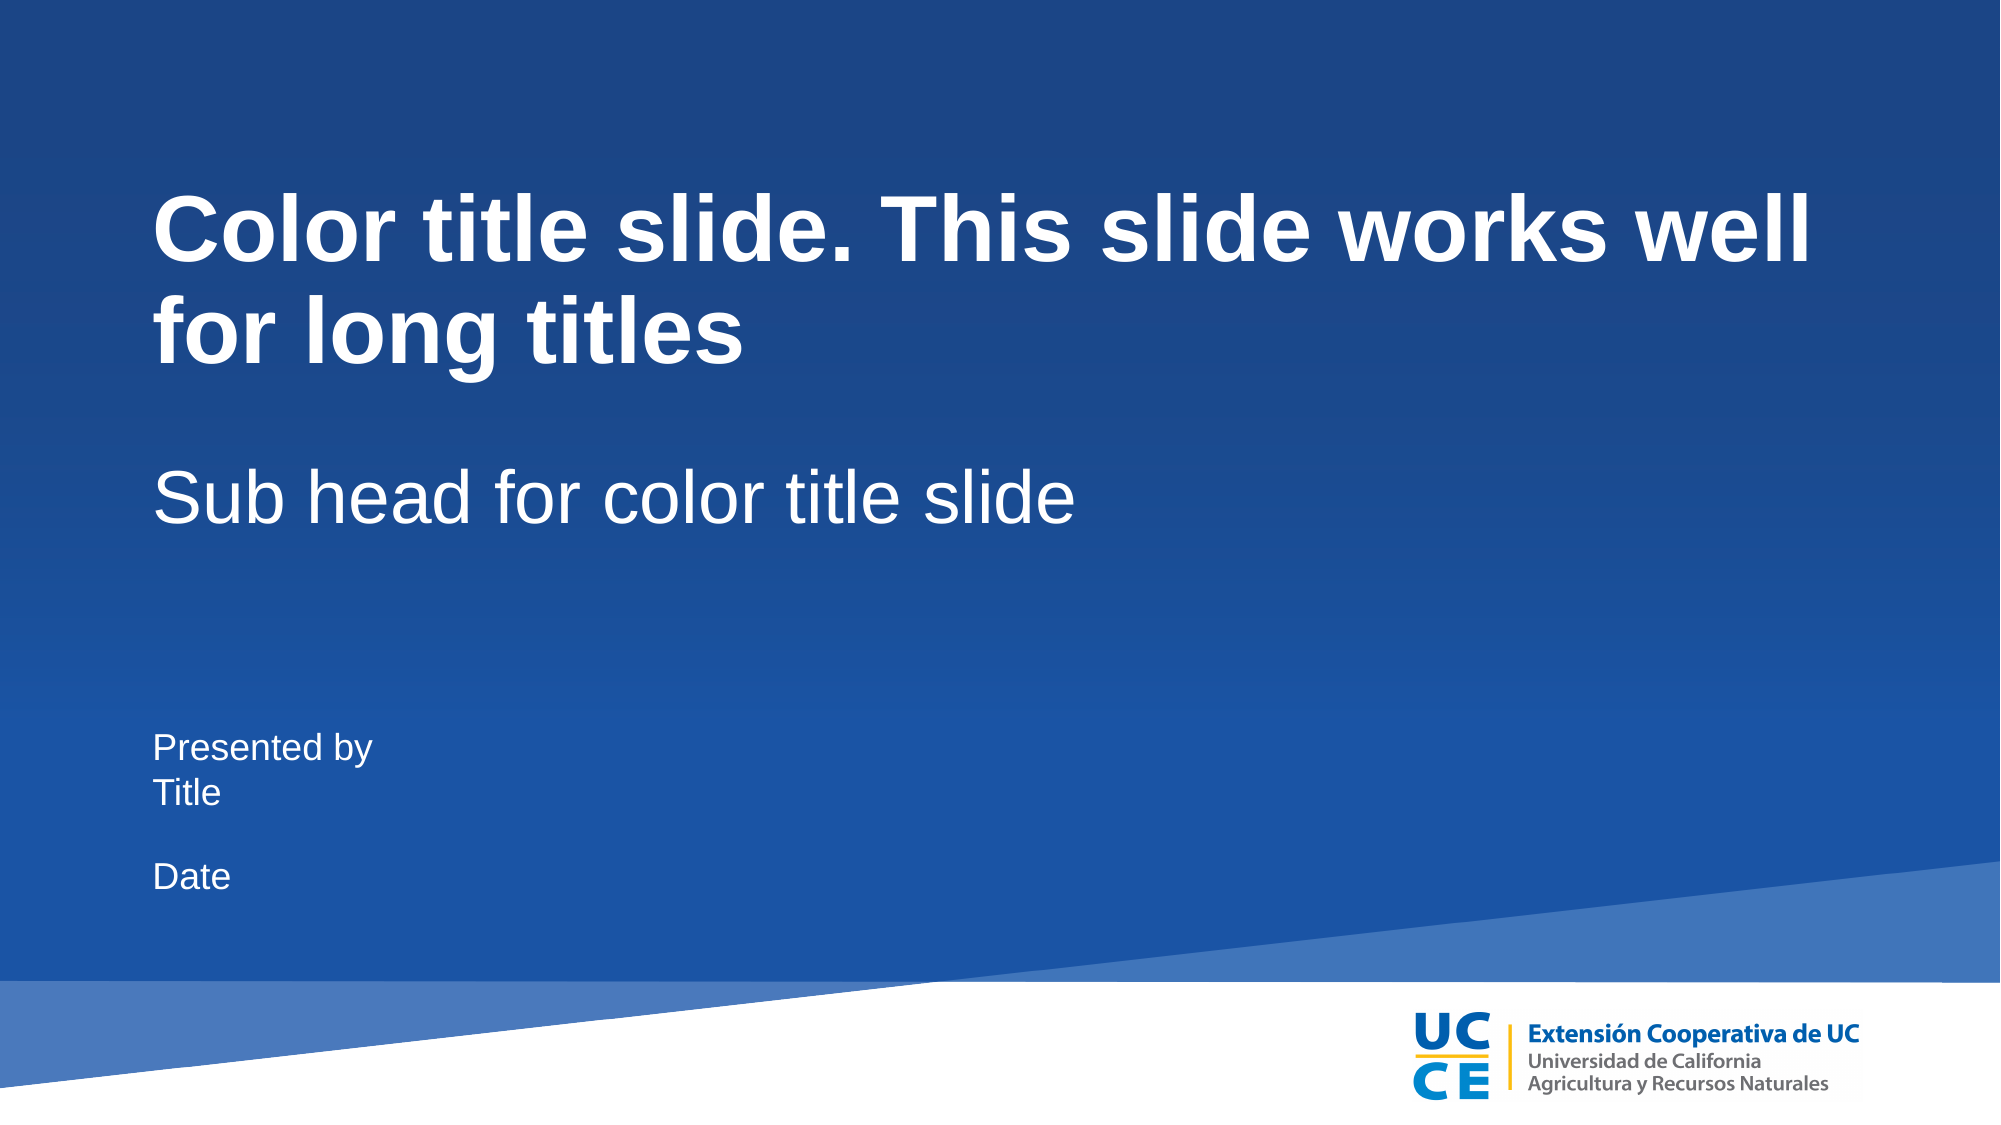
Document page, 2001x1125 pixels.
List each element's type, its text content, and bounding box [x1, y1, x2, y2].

picture [0, 0, 2000, 1125]
list Presented by Title [137, 715, 698, 824]
list Date [137, 849, 607, 937]
list Sub head for color title slide [137, 451, 1494, 583]
title Color title slide. This slide works well for long titles [137, 173, 1863, 391]
